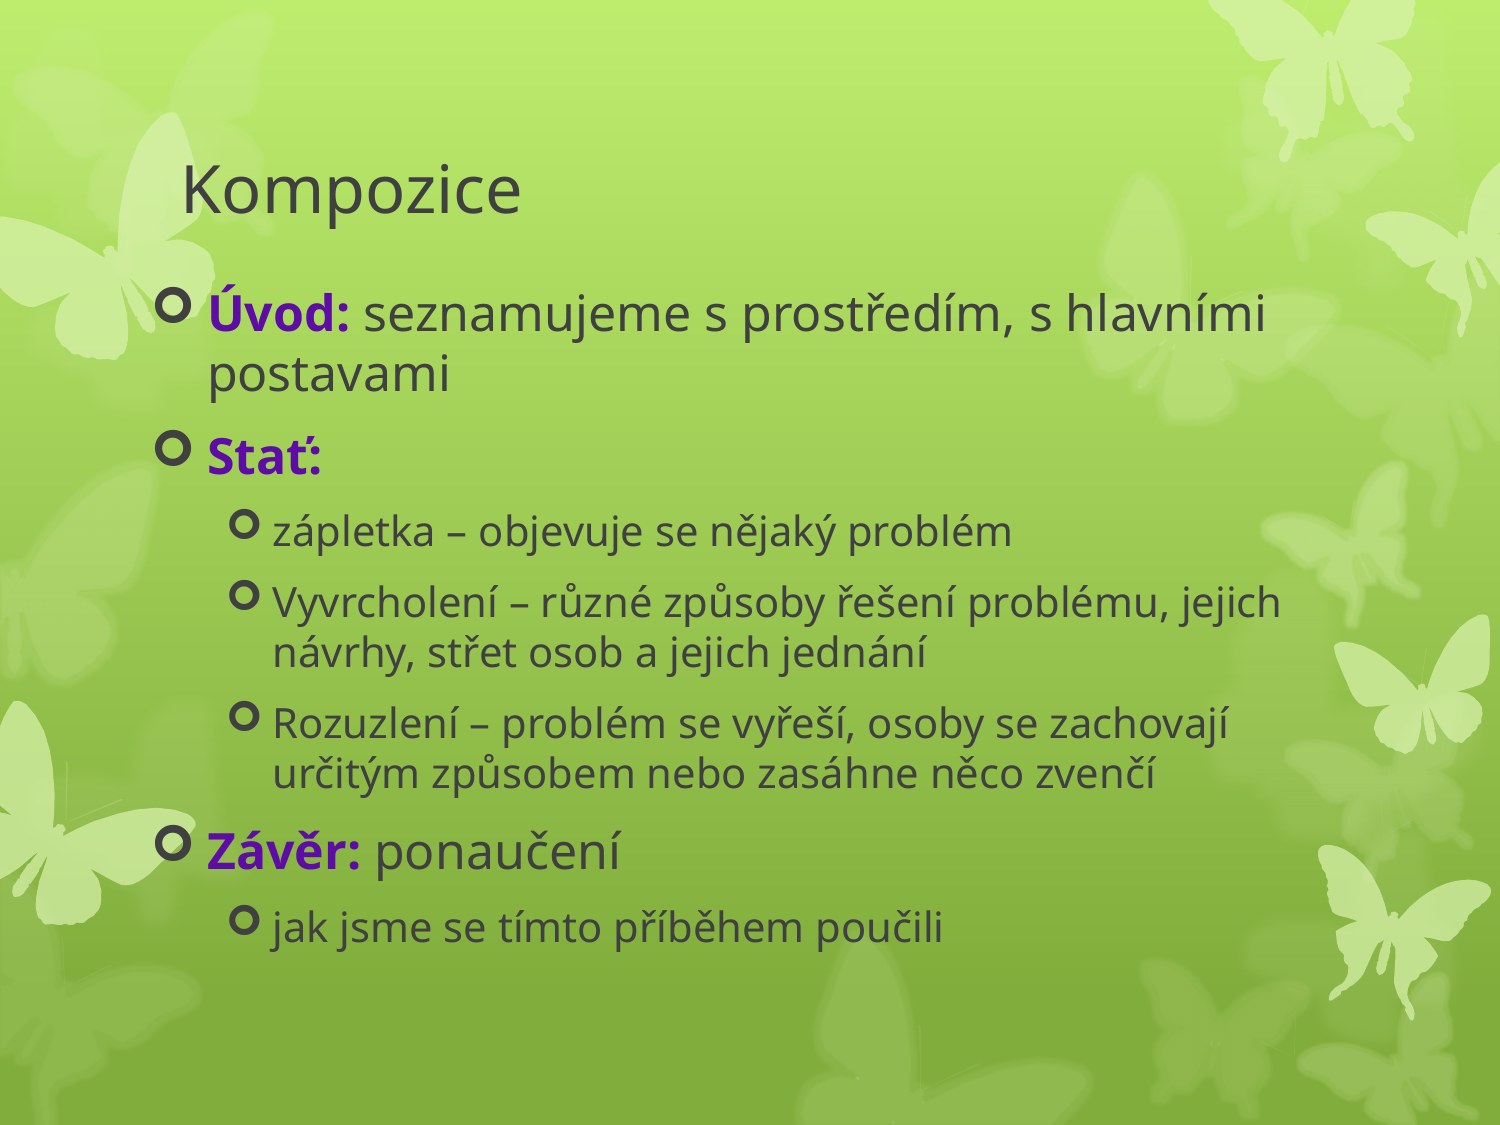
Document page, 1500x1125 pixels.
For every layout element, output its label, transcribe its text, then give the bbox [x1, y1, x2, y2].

list Úvod: seznamujeme s prostředím, s hlavními postavami Stať: zápletka – objevuje se nějaký problém Vyvrcholení – různé způsoby řešení problému, jejich návrhy, střet osob a jejich jednání Rozuzlení – problém se vyřeší, osoby se zachovají určitým způsobem nebo zasáhne něco zvenčí Závěr: ponaučení jak jsme se tímto příběhem poučili [135, 267, 1335, 1047]
title Kompozice [165, 110, 1335, 263]
